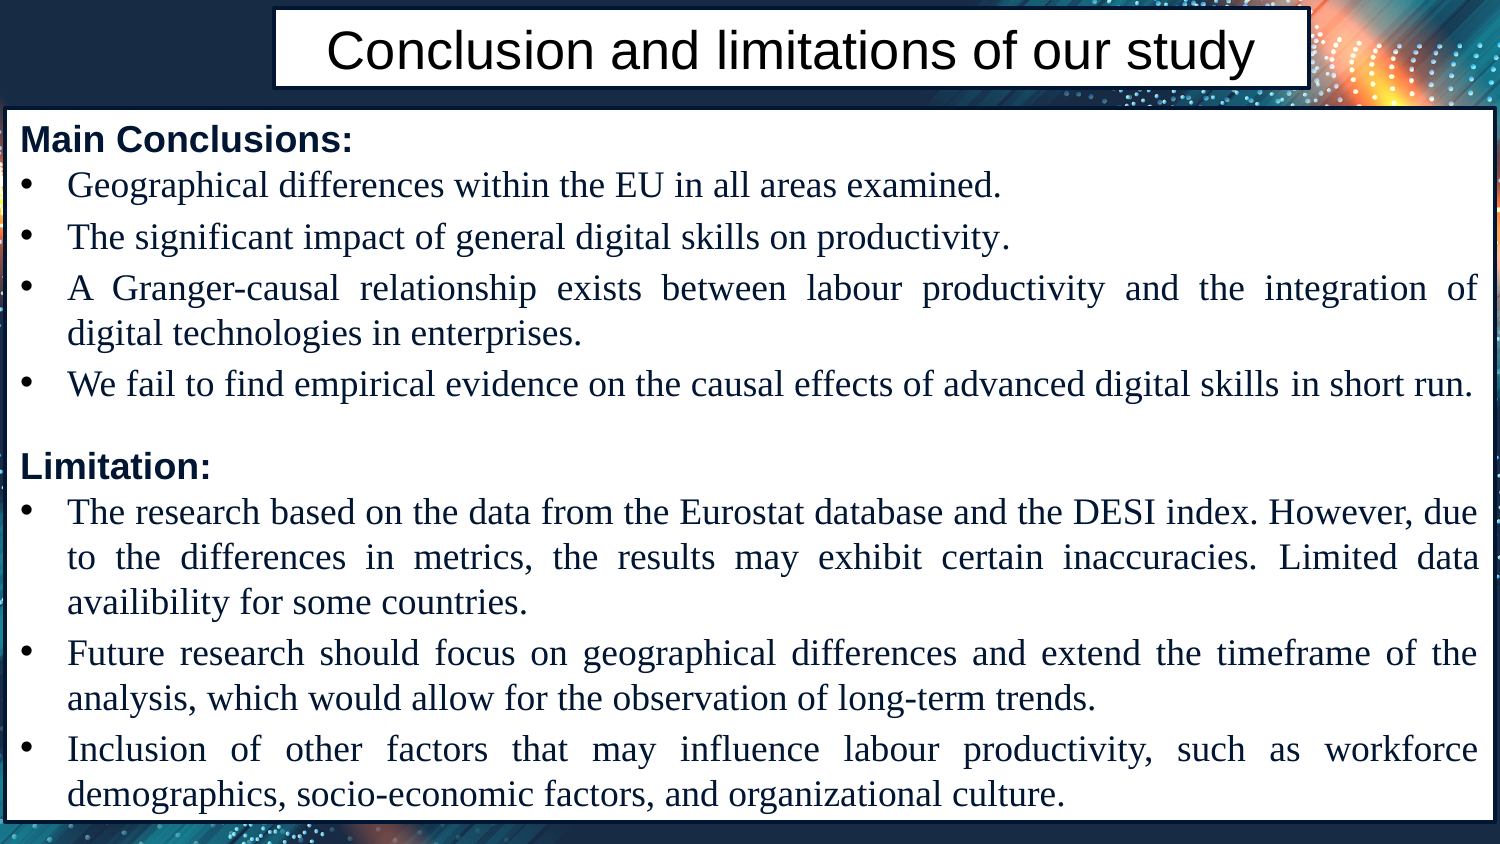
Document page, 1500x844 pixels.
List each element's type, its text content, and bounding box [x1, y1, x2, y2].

text_box Conclusion and limitations of our study [272, 6, 1311, 90]
text_box Main Conclusions: Geographical differences within the EU in all areas examined. The significant impact of general digital skills on productivity. A Granger-causal relationship exists between labour productivity and the integration of digital technologies in enterprises. We fail to find empirical evidence on the causal effects of advanced digital skills in short run. Limitation: The research based on the data from the Eurostat database and the DESI index. However, due to the differences in metrics, the results may exhibit certain inaccuracies. Limited data availibility for some countries. Future research should focus on geographical differences and extend the timeframe of the analysis, which would allow for the observation of long-term trends. Inclusion of other factors that may influence labour productivity, such as workforce demographics, socio-economic factors, and organizational culture. [3, 106, 1497, 824]
